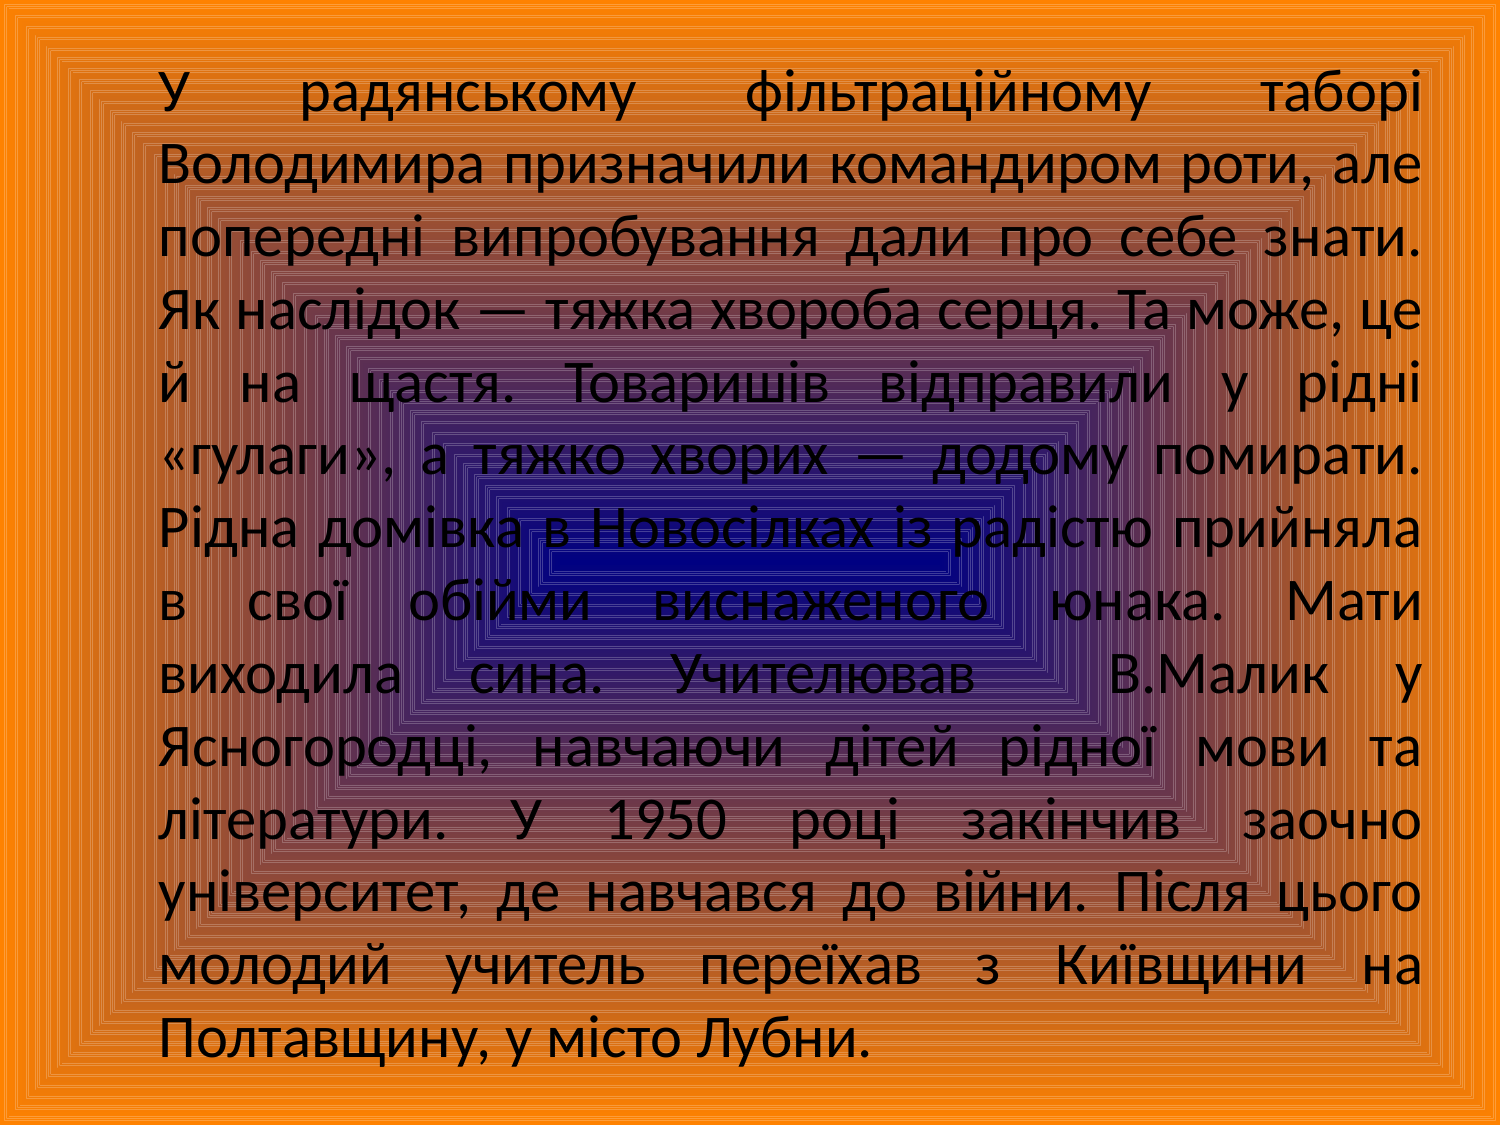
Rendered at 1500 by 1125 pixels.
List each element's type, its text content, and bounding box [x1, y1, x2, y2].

list У радянському фільтраційному таборі Володимира призначили командиром роти, але попередні випробування дали про себе знати. Як наслідок — тяжка хвороба серця. Та може, це й на щастя. Товаришів відправили у рідні «гулаги», а тяжко хворих — додому помирати. Рідна домівка в Новосілках із радістю прийняла в свої обійми виснаженого юнака. Мати виходила сина. Учителював В.Малик у Ясногородці, навчаючи дітей рідної мови та літератури. У 1950 році закінчив заочно університет, де навчався до війни. Після цього молодий учитель переїхав з Київщини на Полтавщину, у місто Лубни. [88, 42, 1439, 1086]
